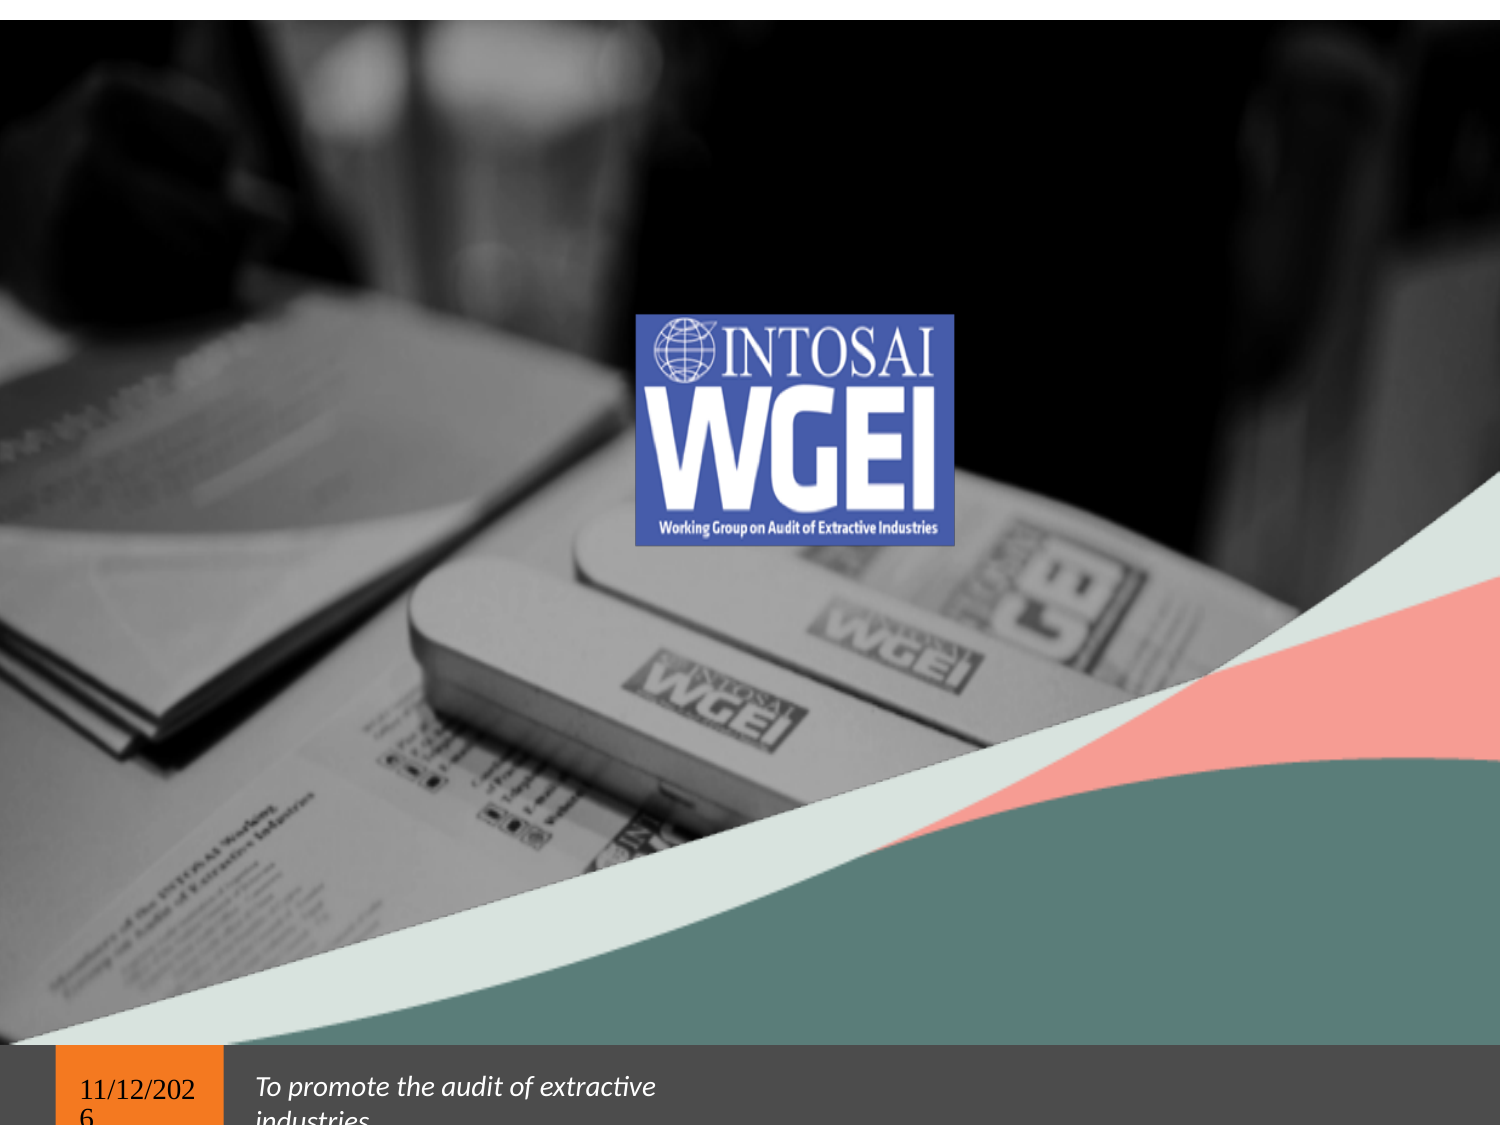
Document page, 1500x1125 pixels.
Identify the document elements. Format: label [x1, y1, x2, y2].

picture [0, 295, 1500, 1045]
slide_number [64, 1065, 214, 1111]
